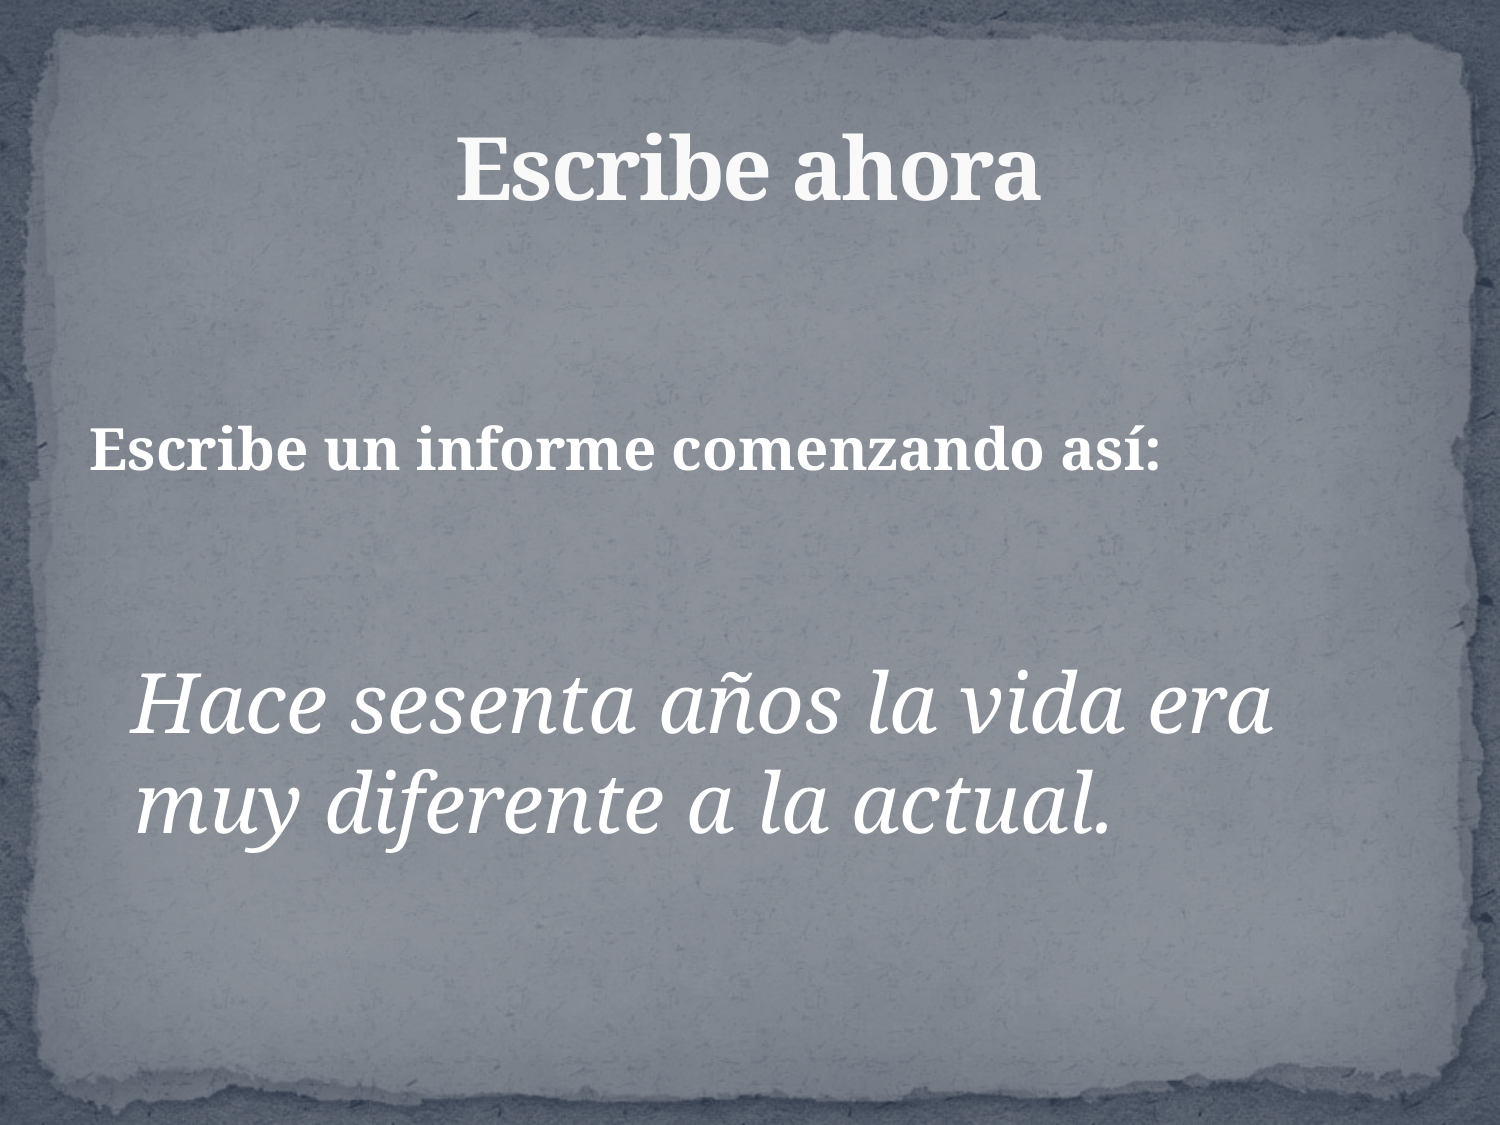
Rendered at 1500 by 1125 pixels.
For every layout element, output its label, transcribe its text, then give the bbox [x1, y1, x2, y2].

list Escribe un informe comenzando así: Hace sesenta años la vida era muy diferente a la actual. [75, 249, 1425, 1000]
title Escribe ahora [74, 24, 1425, 225]
